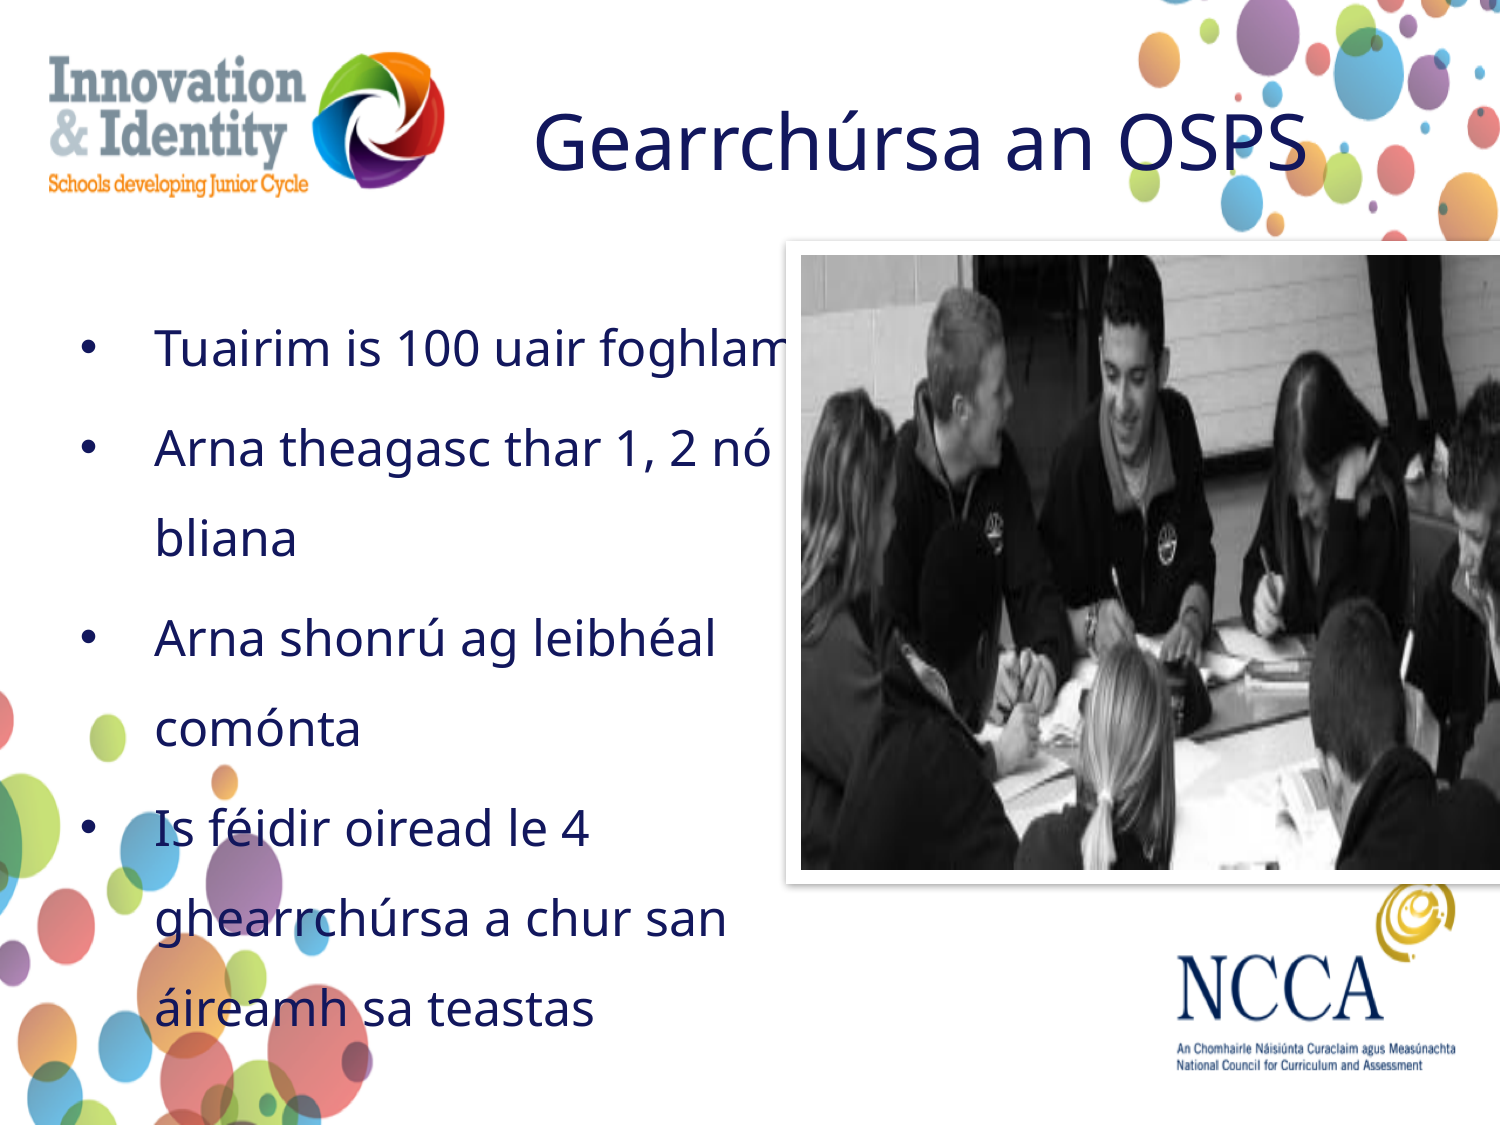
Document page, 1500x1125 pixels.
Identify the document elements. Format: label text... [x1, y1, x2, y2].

picture [800, 255, 1500, 870]
picture [0, 0, 1500, 1125]
list Tuairim is 100 uair foghlama Arna theagasc thar 1, 2 nó 3 bliana Arna shonrú ag leibhéal comónta Is féidir oiread le 4 ghearrchúrsa a chur san áireamh sa teastas [64, 279, 845, 957]
title Gearrchúrsa an OSPS [517, 45, 1425, 233]
